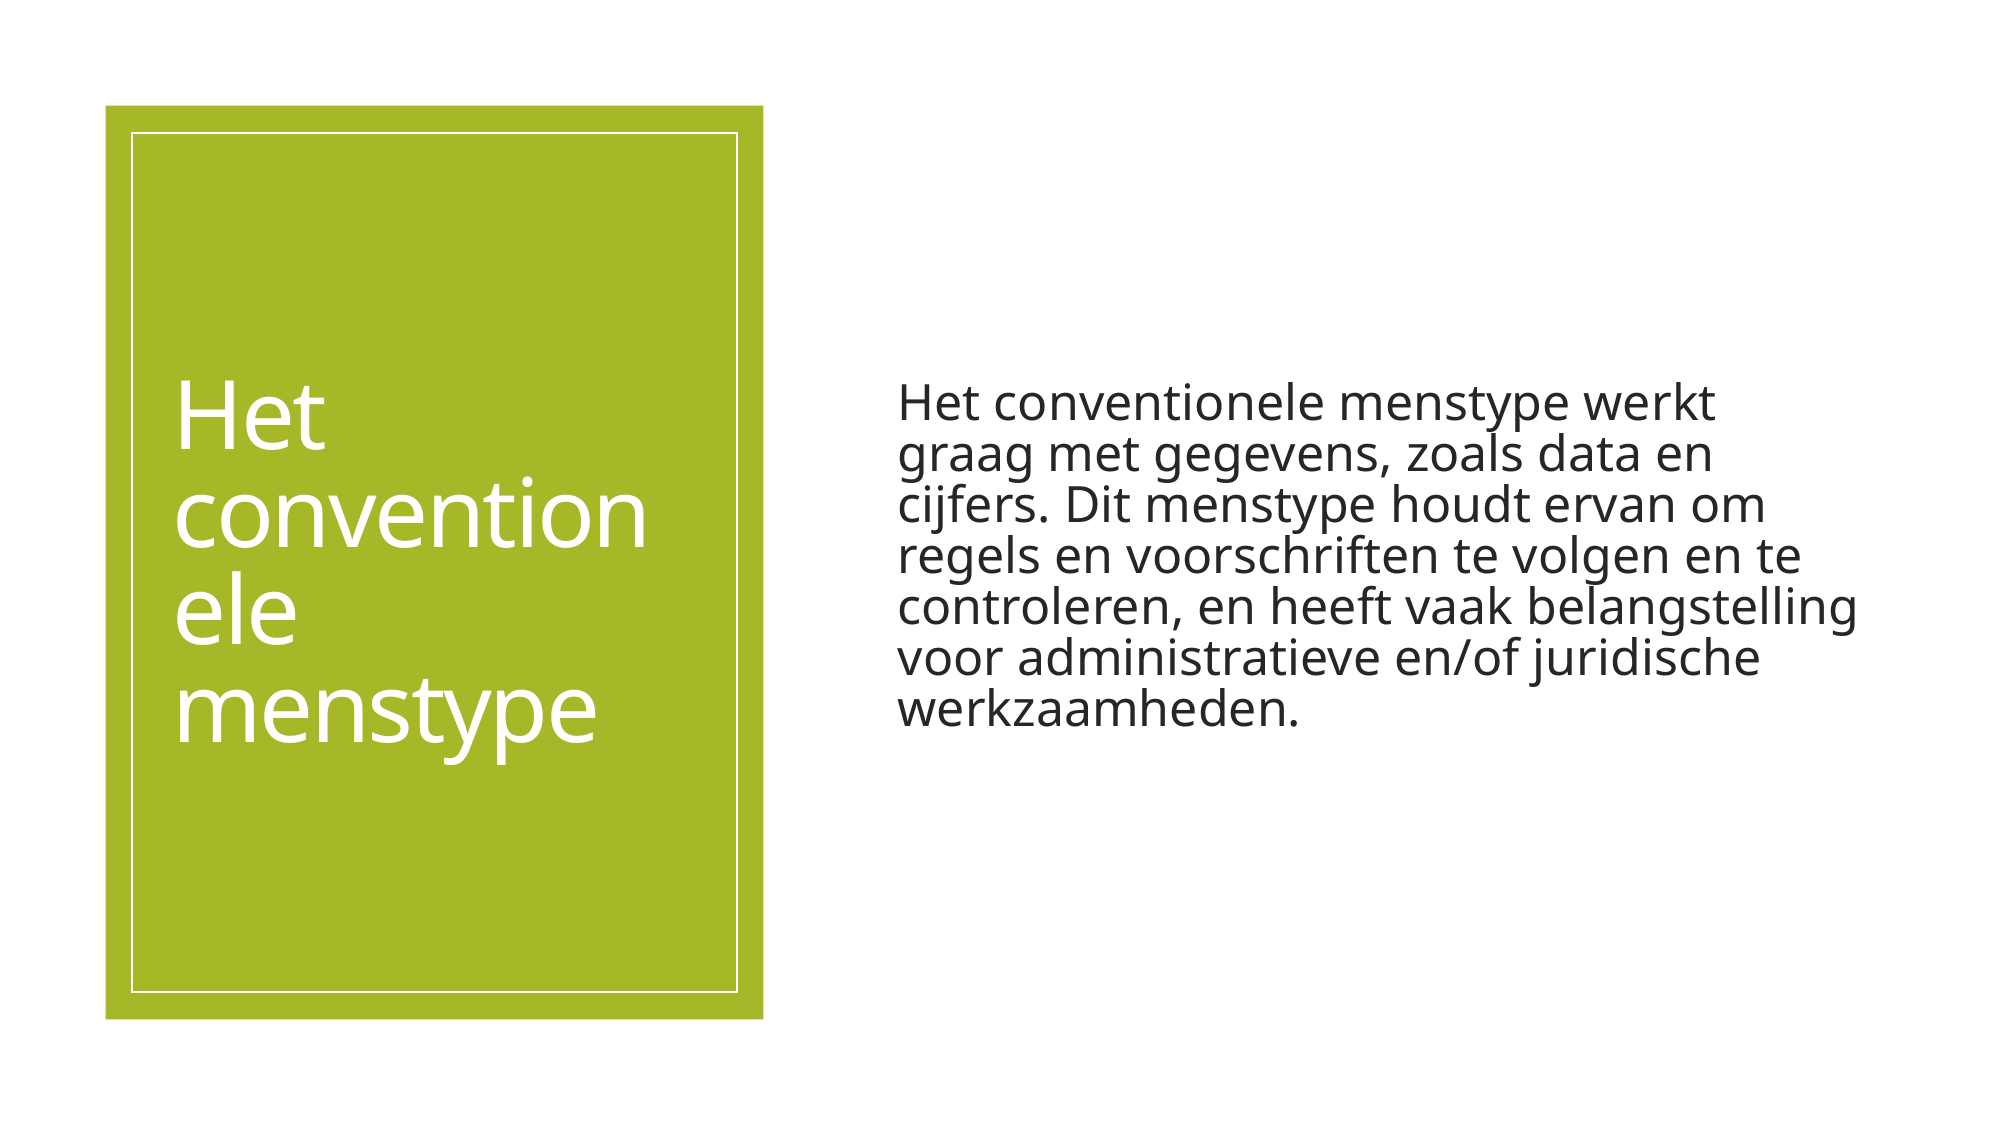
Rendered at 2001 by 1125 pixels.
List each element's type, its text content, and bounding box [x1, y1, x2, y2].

title Het conventionele menstype [157, 169, 711, 964]
list Het conventionele menstype werkt graag met gegevens, zoals data en cijfers. Dit menstype houdt ervan om regels en voorschriften te volgen en te controleren, en heeft vaak belangstelling voor administratieve en/of juridische werkzaamheden. [867, 169, 1876, 948]
text_box [131, 132, 738, 993]
text_box [104, 104, 764, 1020]
